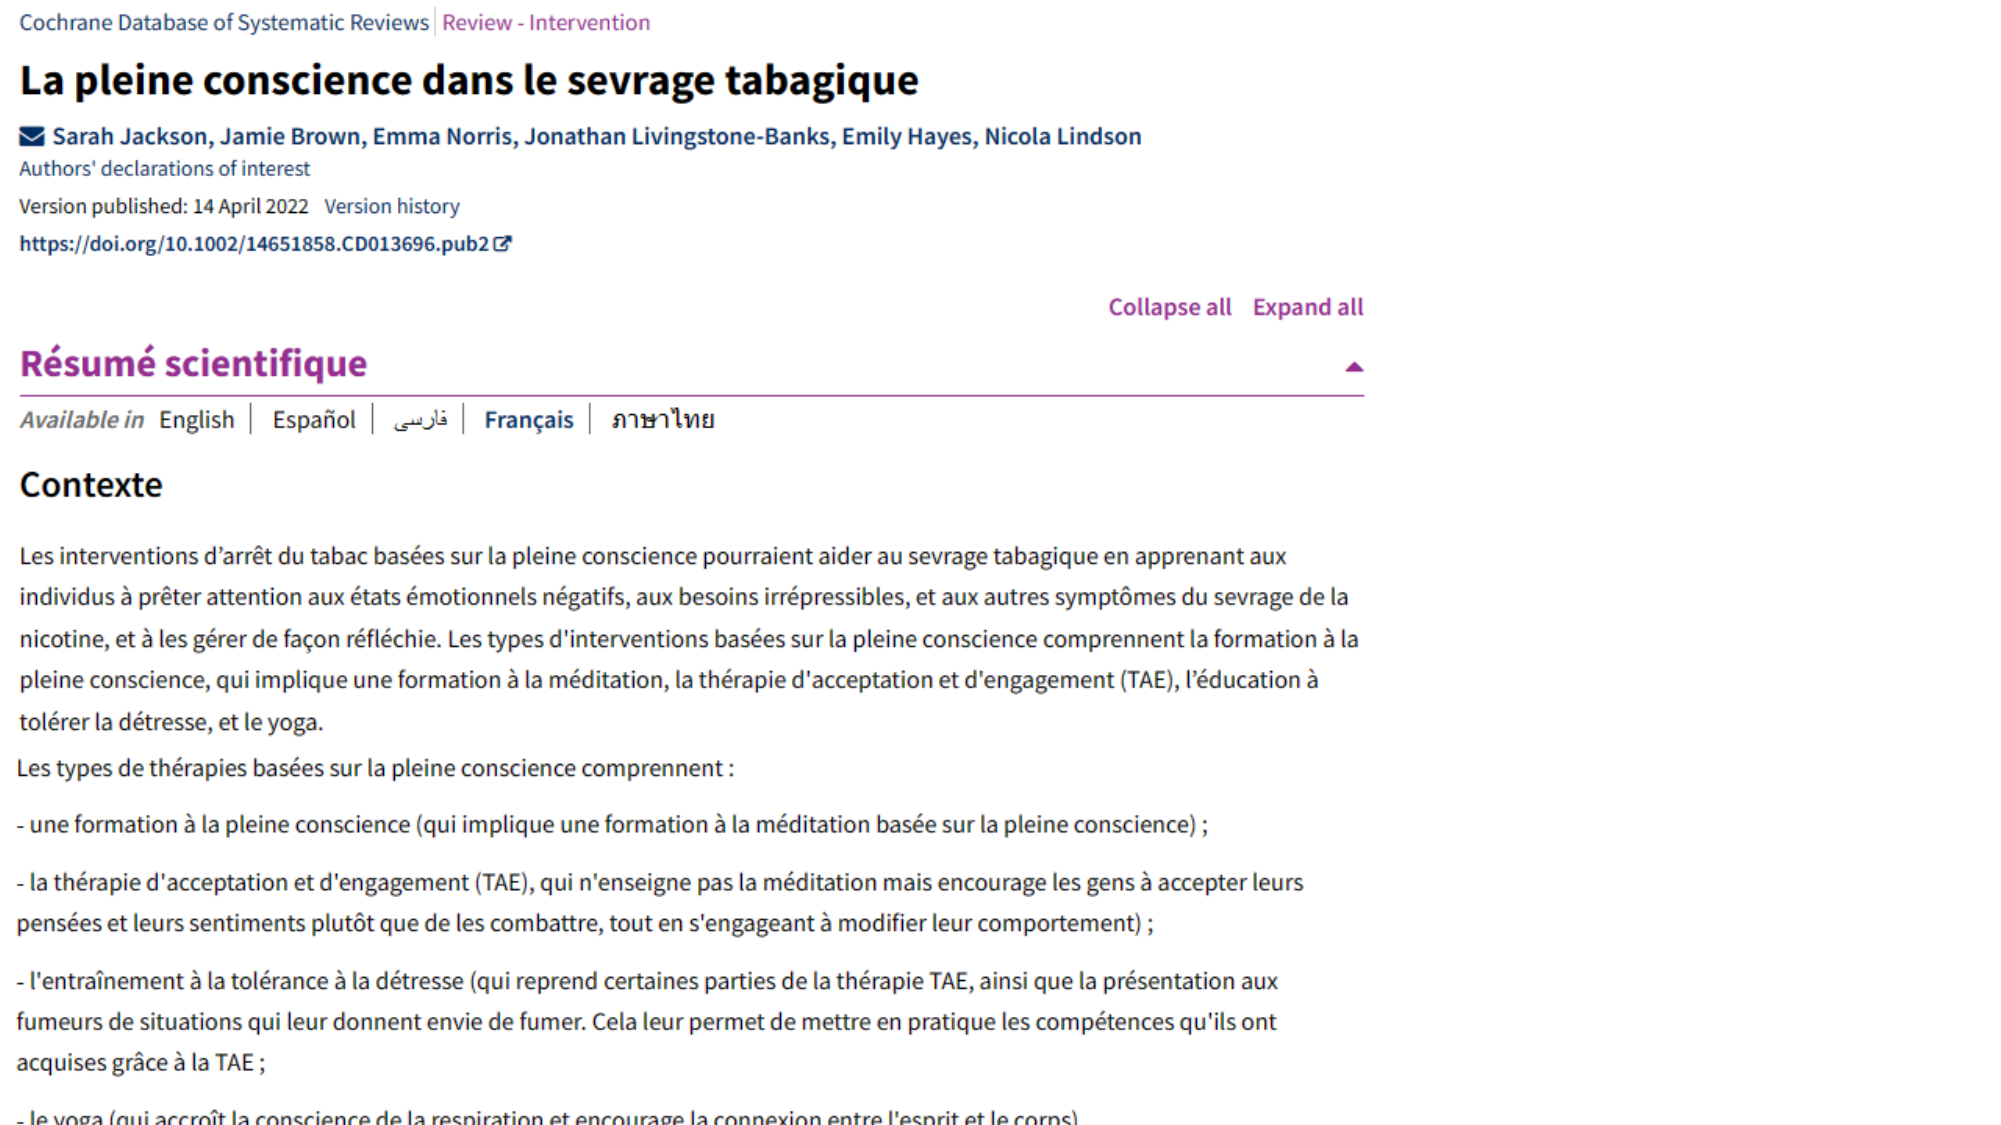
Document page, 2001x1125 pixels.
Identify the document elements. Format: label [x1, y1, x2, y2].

picture [0, 0, 1411, 1125]
